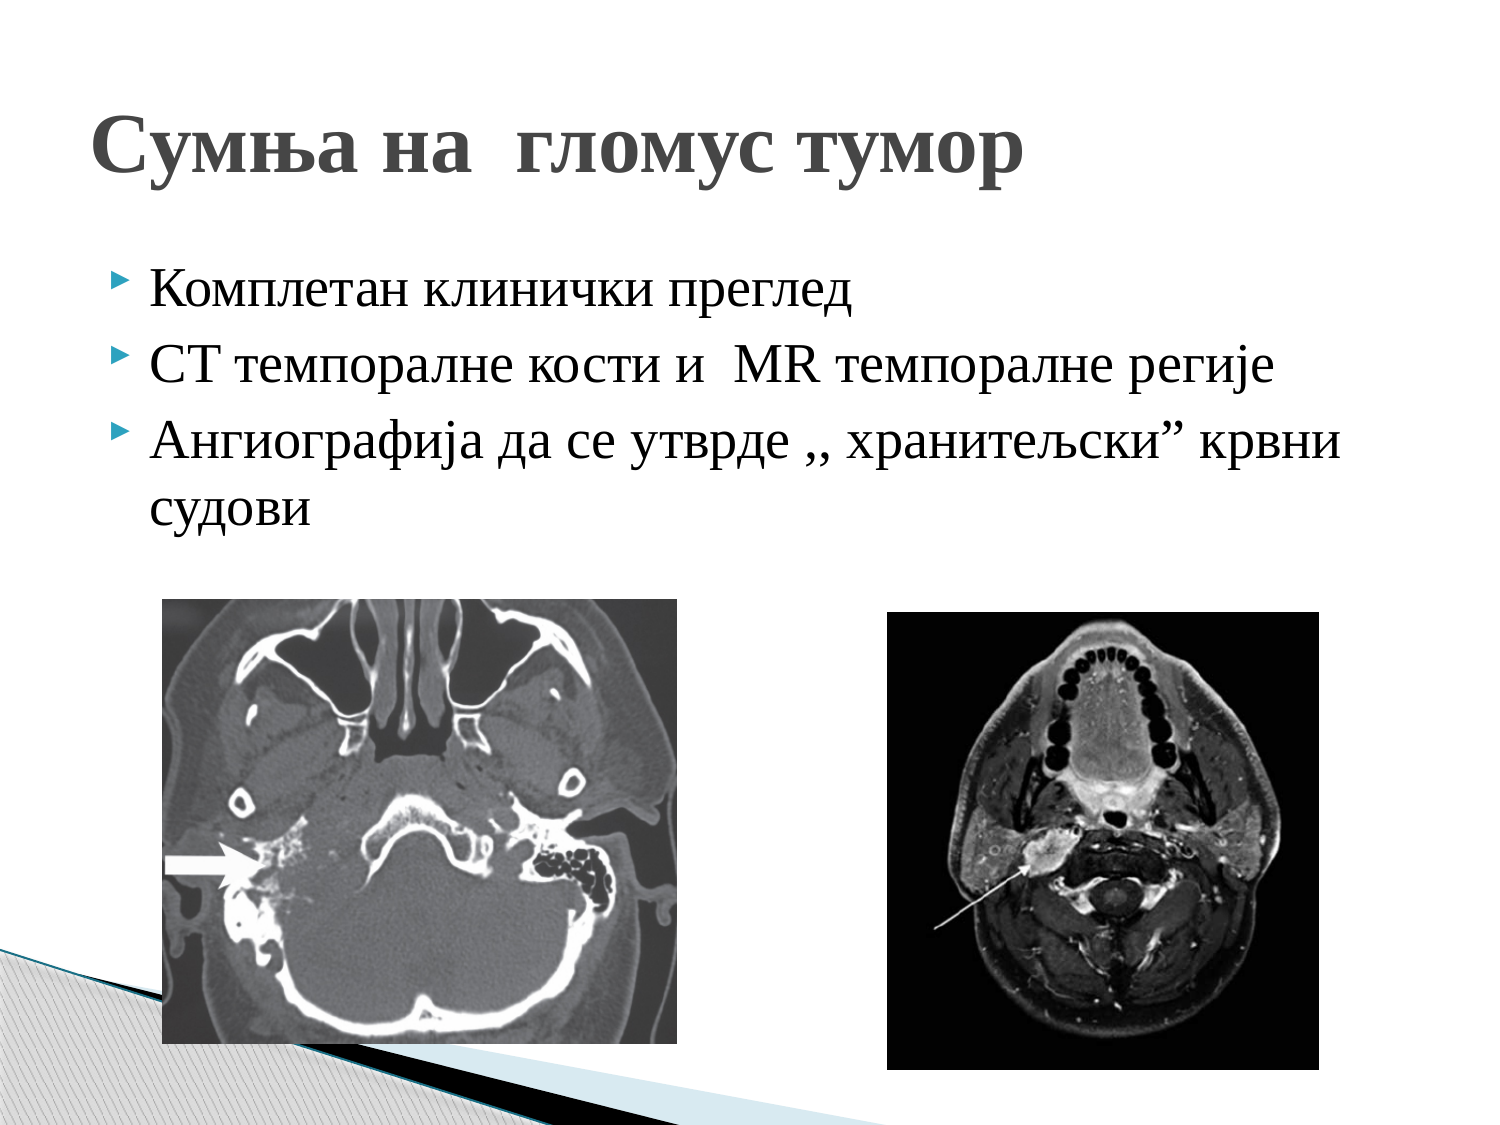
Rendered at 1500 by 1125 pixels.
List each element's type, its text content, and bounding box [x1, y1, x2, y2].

list Комплетан клинички преглед CT темпоралне кости и MR темпоралне регије Ангиографија да се утврде ,, хранитељски” крвни судови [74, 242, 1426, 986]
title Сумња на гломус тумор [75, 45, 1425, 233]
picture [162, 599, 677, 1044]
picture [887, 612, 1319, 1071]
